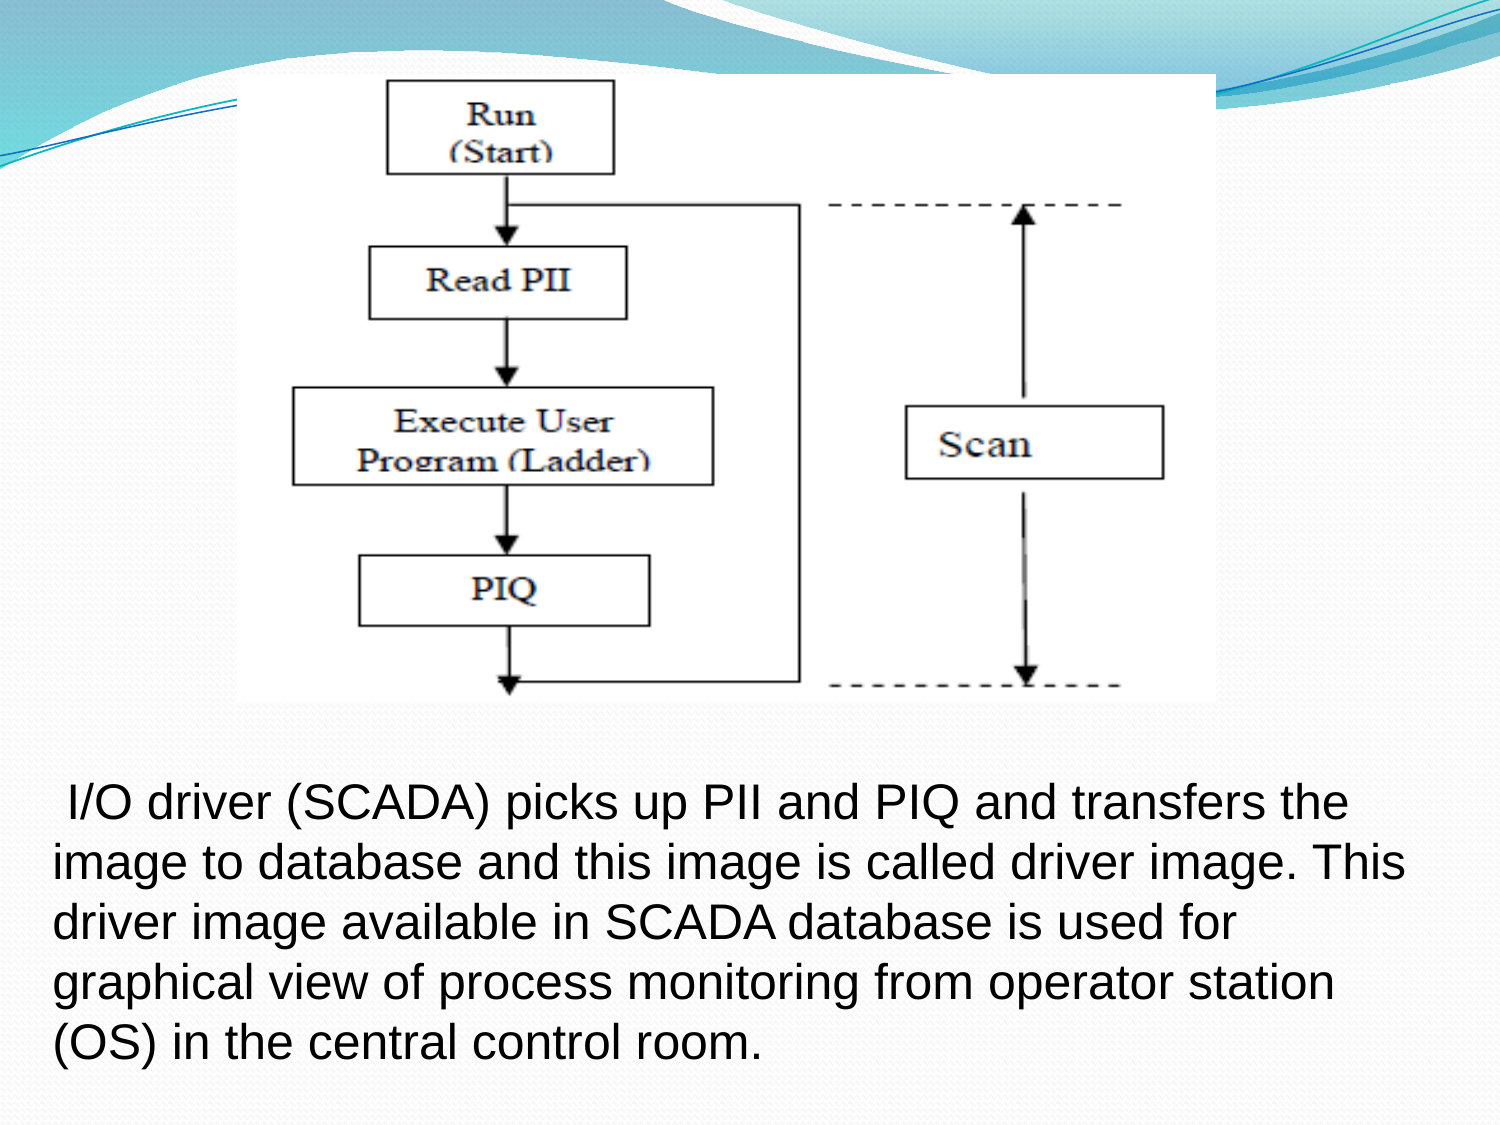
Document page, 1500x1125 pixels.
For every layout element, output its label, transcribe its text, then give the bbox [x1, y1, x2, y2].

text_box I/O driver (SCADA) picks up PII and PIQ and transfers the image to database and this image is called driver image. This driver image available in SCADA database is used for graphical view of process monitoring from operator station (OS) in the central control room. [37, 762, 1463, 1078]
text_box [237, 74, 1213, 701]
